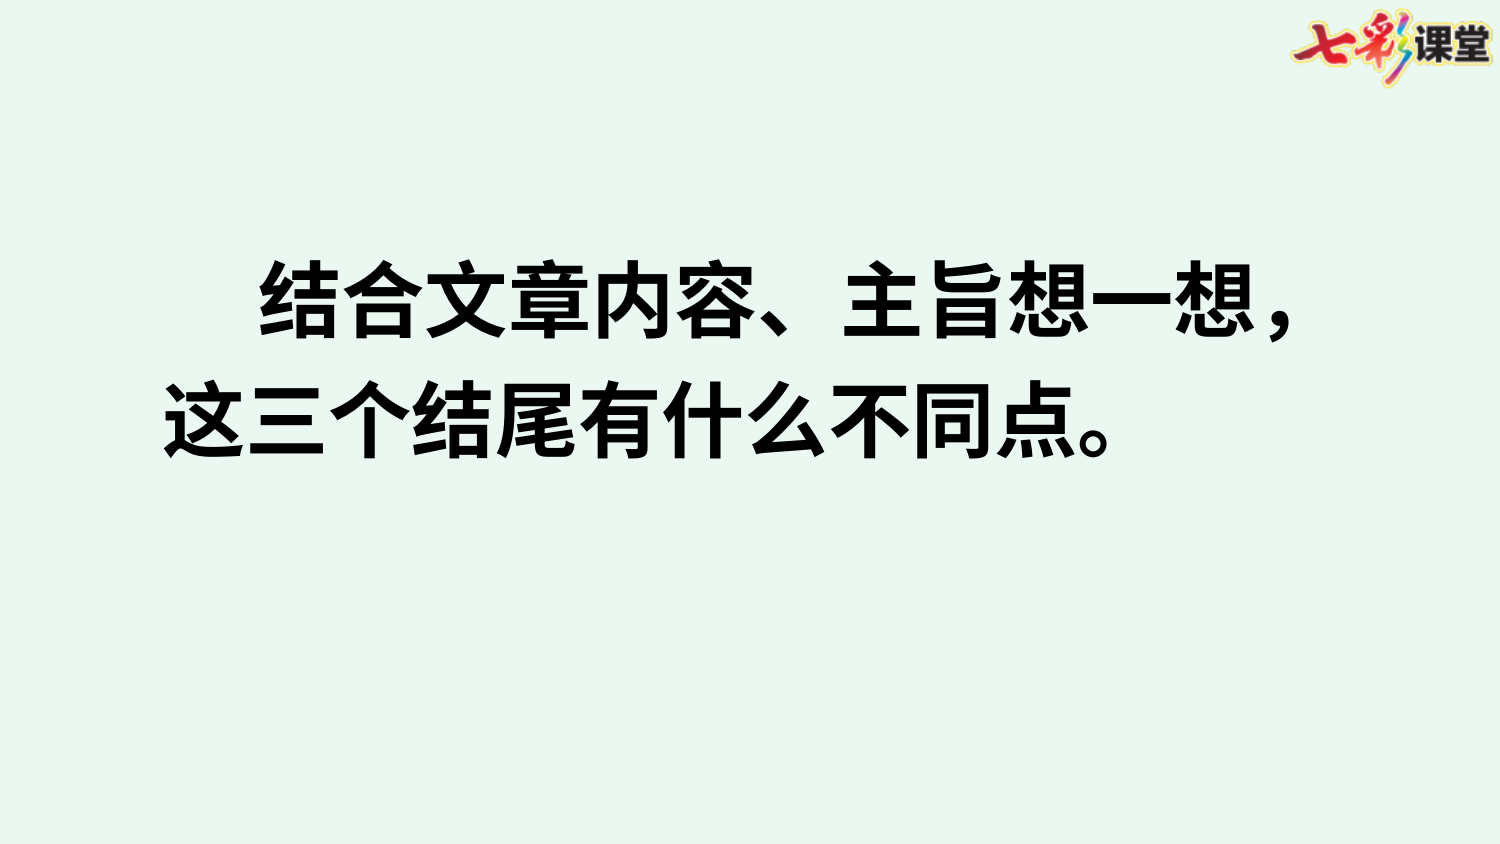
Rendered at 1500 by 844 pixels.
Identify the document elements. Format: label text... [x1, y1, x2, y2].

picture [1289, 8, 1495, 89]
text_box 结合文章内容、主旨想一想，这三个结尾有什么不同点。 [147, 220, 1365, 476]
